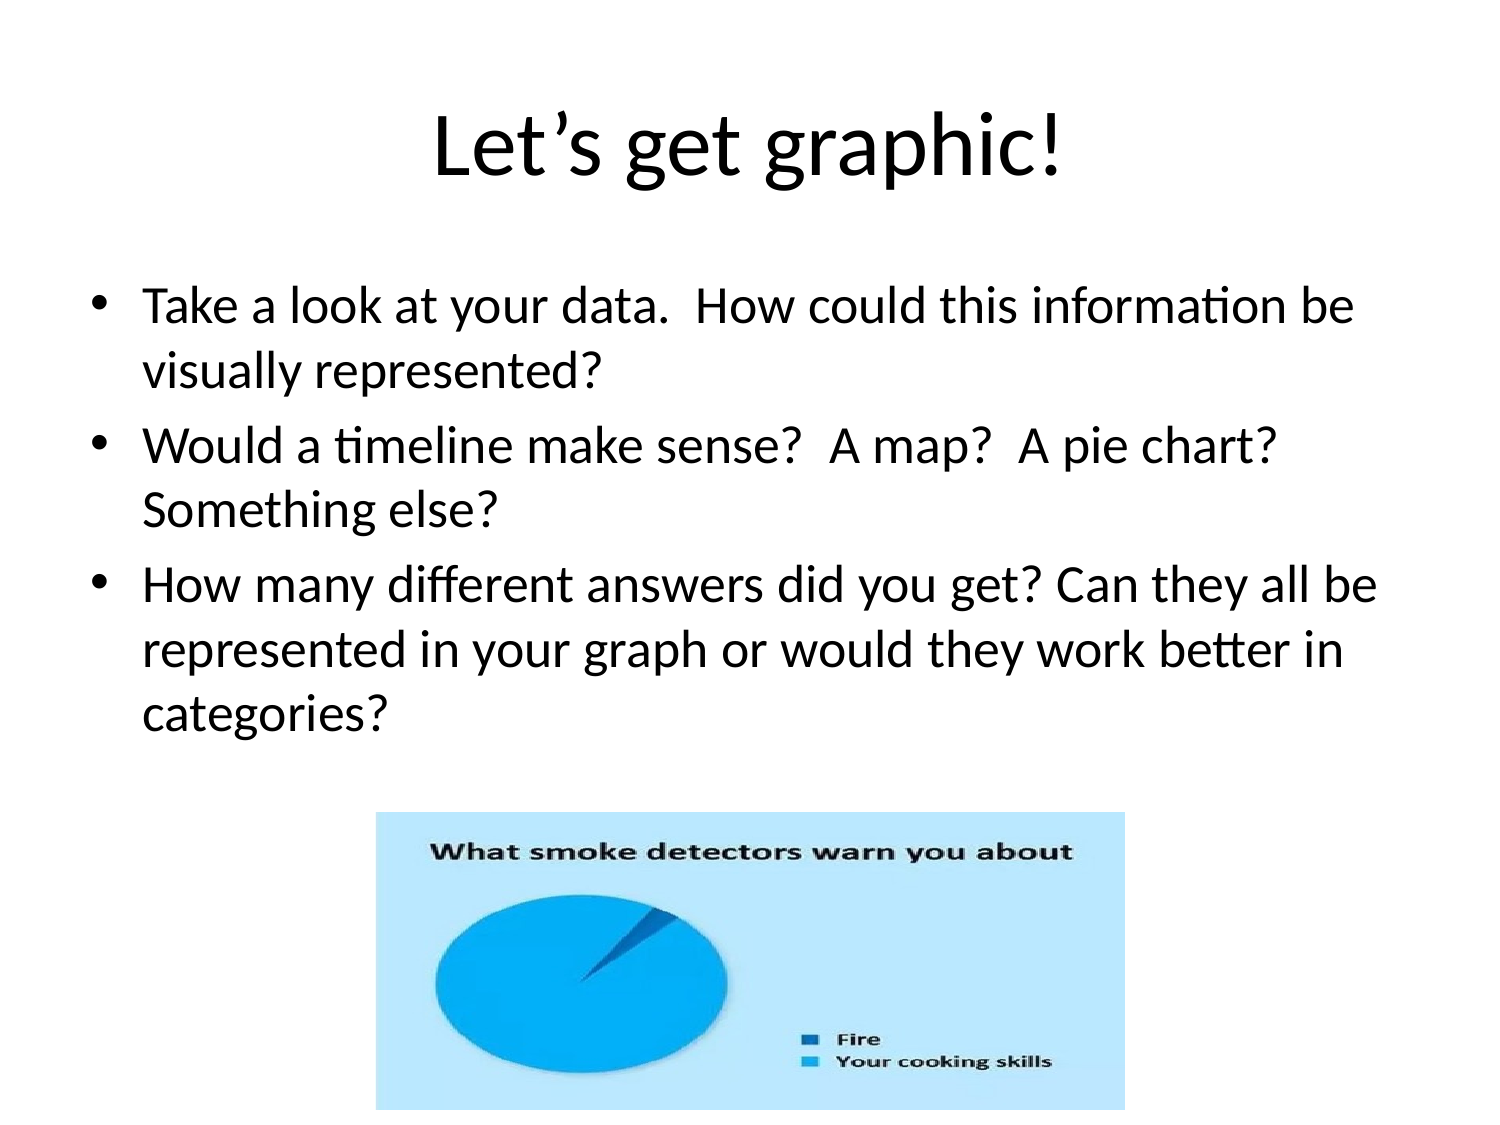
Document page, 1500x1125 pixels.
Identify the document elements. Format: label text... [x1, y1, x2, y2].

list Take a look at your data. How could this information be visually represented? Would a timeline make sense? A map? A pie chart? Something else? How many different answers did you get? Can they all be represented in your graph or would they work better in categories? [75, 262, 1425, 750]
picture [374, 812, 1126, 1110]
title Let’s get graphic! [75, 45, 1425, 233]
